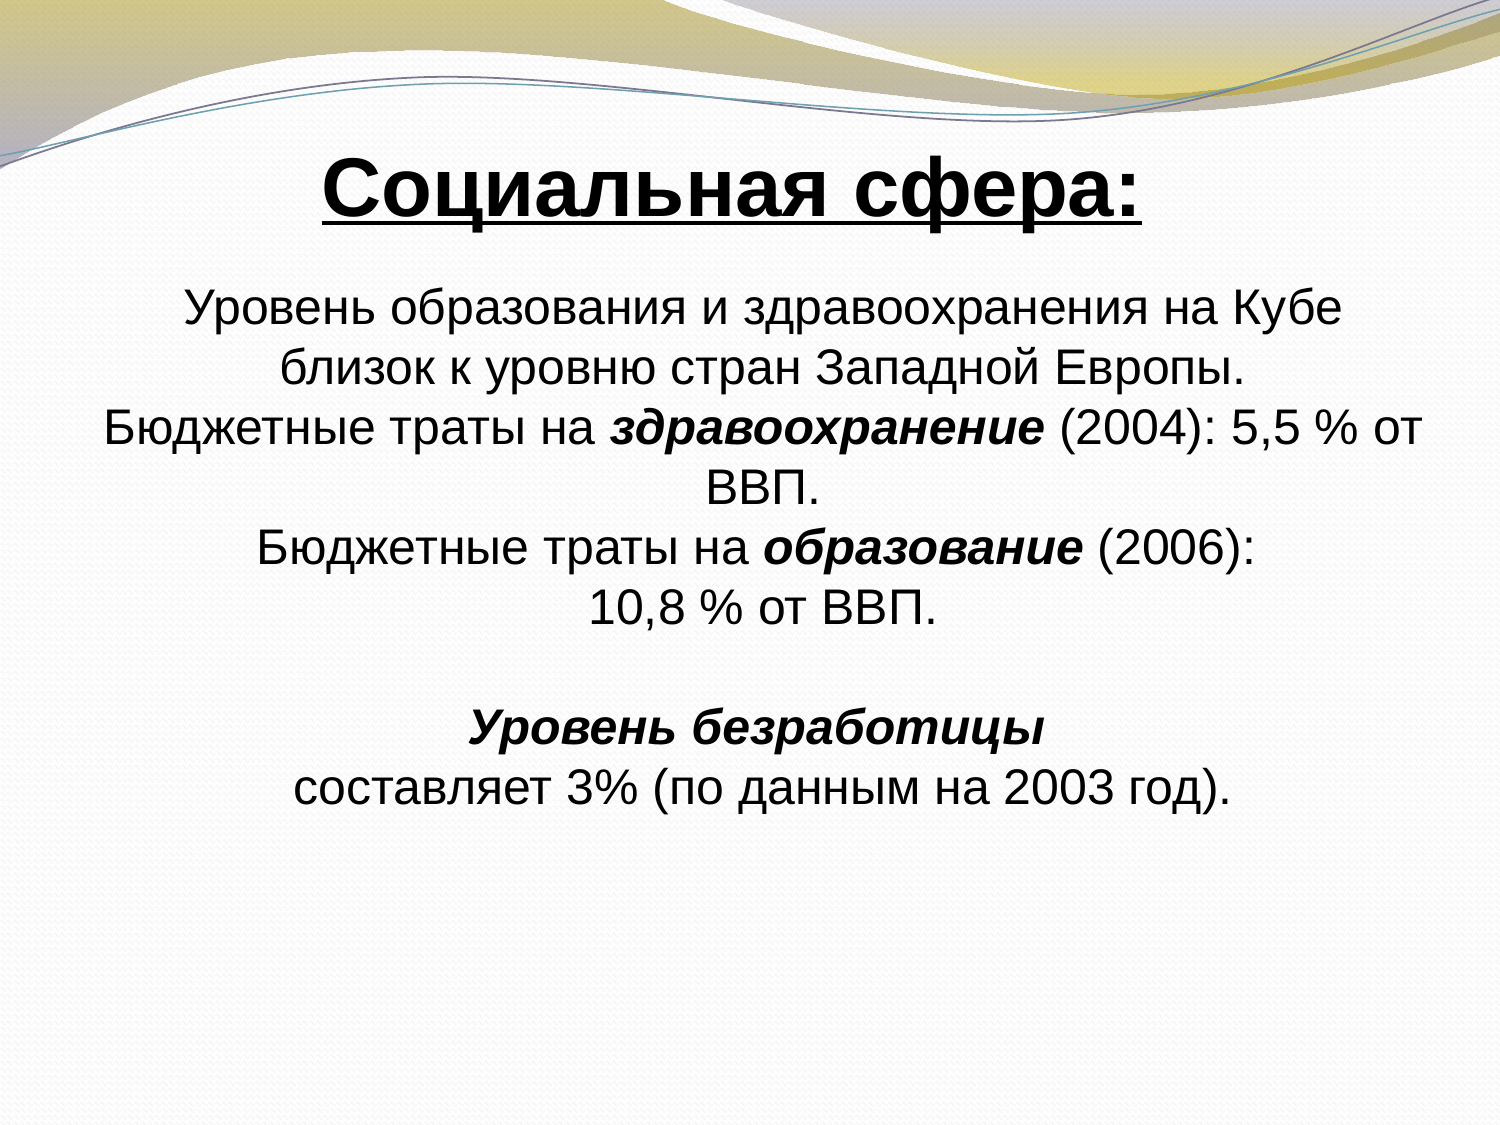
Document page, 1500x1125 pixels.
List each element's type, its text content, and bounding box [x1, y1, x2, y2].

list Уровень образования и здравоохранения на Кубе близок к уровню стран Западной Европы. Бюджетные траты на здравоохранение (2004): 5,5 % от ВВП. Бюджетные траты на образование (2006): 10,8 % от ВВП. Уровень безработицы составляет 3% (по данным на 2003 год). [88, 267, 1439, 858]
text_box Социальная сфера: [171, 125, 1294, 241]
